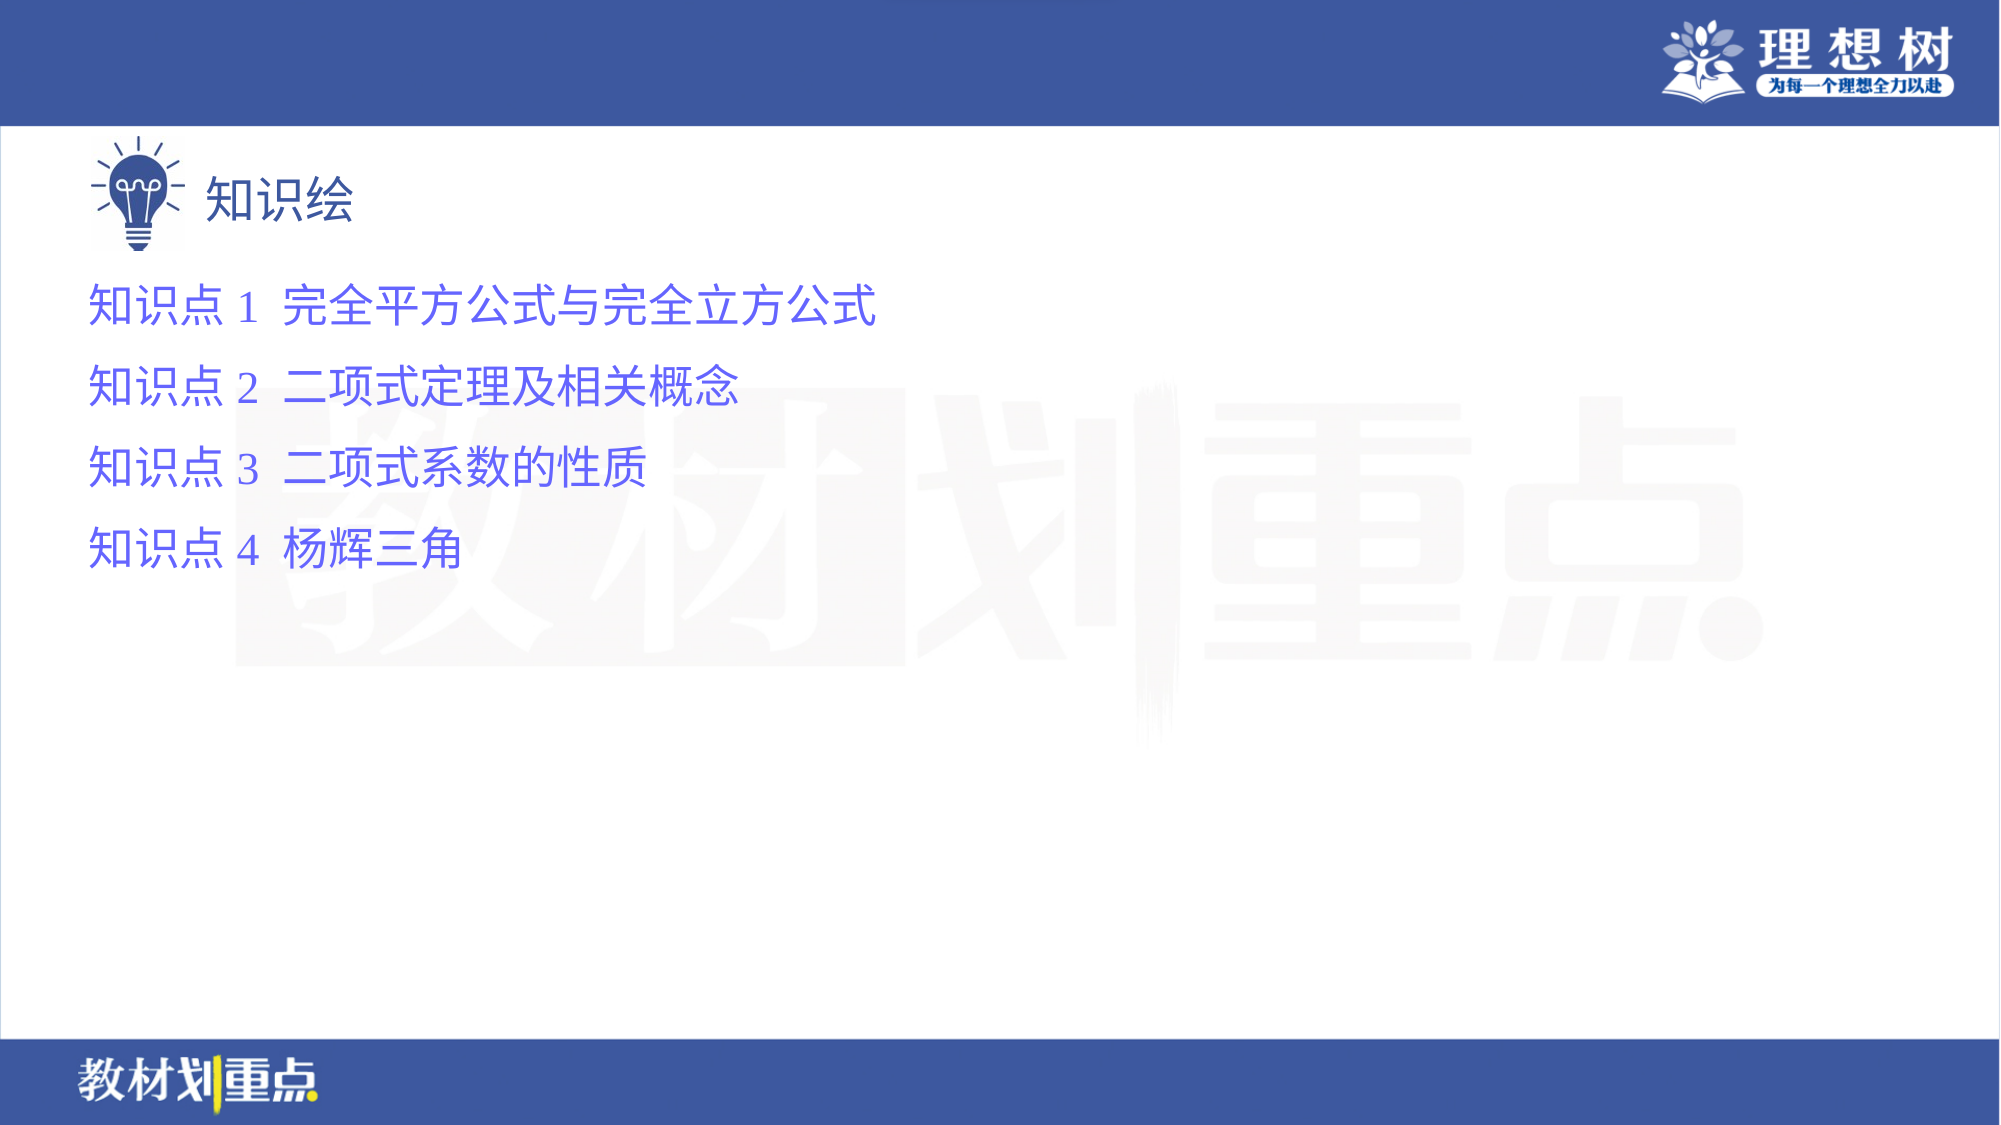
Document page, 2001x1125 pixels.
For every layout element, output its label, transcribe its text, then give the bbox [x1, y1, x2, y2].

text_box 知识点3 二项式系数的性质 [88, 412, 1911, 493]
picture [0, 0, 2000, 1125]
text_box 知识点1 完全平方公式与完全立方公式 [88, 250, 1911, 331]
text_box 知识绘 [205, 155, 501, 242]
text_box 知识点4 杨辉三角 [88, 493, 1911, 633]
text_box 知识点2 二项式定理及相关概念 [88, 331, 1911, 412]
